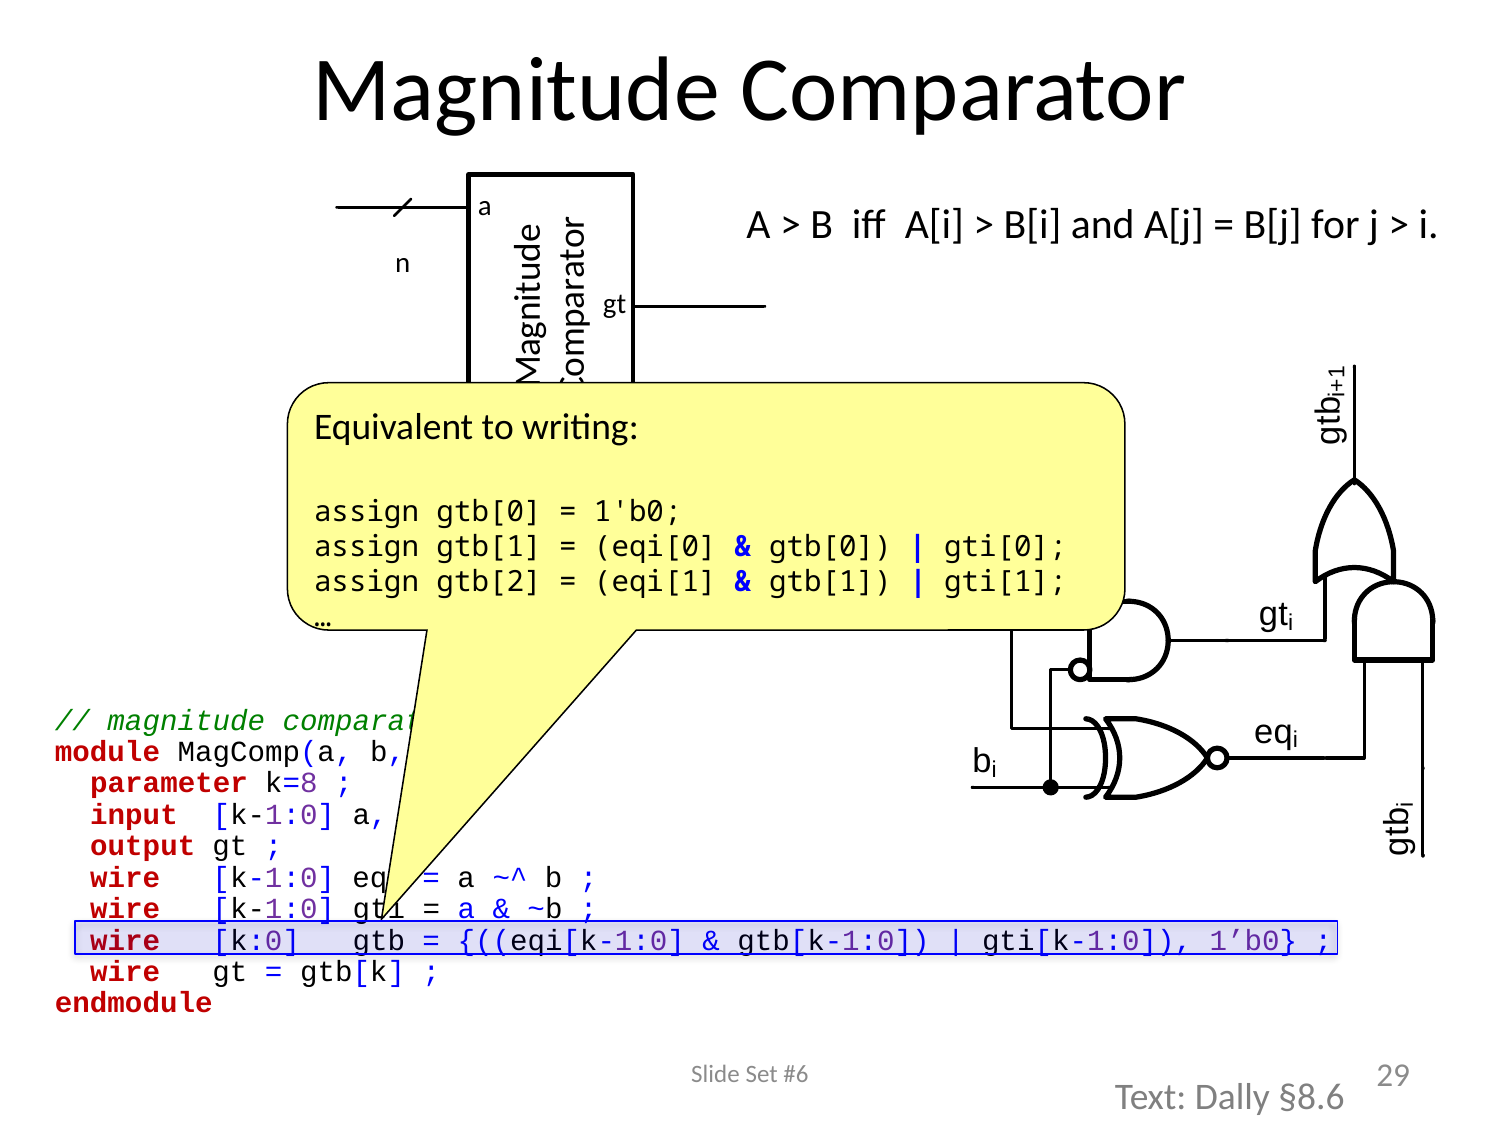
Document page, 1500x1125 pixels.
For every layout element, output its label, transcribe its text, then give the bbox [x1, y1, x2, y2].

slide_number 29 [1074, 1042, 1425, 1103]
text_box // magnitude comparator module MagComp(a, b, gt) ; parameter k=8 ; input [k-1:0] a, b ; output gt ; wire [k-1:0] eqi = a ~^ b ; wire [k-1:0] gti = a & ~b ; wire [k:0] gtb = {((eqi[k-1:0] & gtb[k-1:0]) | gti[k-1:0]), 1’b0} ; wire gt = gtb[k] ; endmodule [40, 697, 1422, 1027]
picture [949, 349, 1438, 876]
text_box Text: Dally §8.6 [1100, 1103, 1363, 1125]
footer Slide Set #6 [512, 1042, 988, 1103]
list A > B iff A[i] > B[i] and A[j] = B[j] for j > i. [772, 189, 1500, 297]
picture [330, 167, 769, 463]
text_box Equivalent to writing: assign gtb[0] = 1'b0; assign gtb[1] = (eqi[0] & gtb[0]) | gti[0]; assign gtb[2] = (eqi[1] & gtb[1]) | gti[1]; … [287, 382, 944, 919]
title Magnitude Comparator [75, 0, 1425, 169]
text_box [74, 920, 1338, 955]
